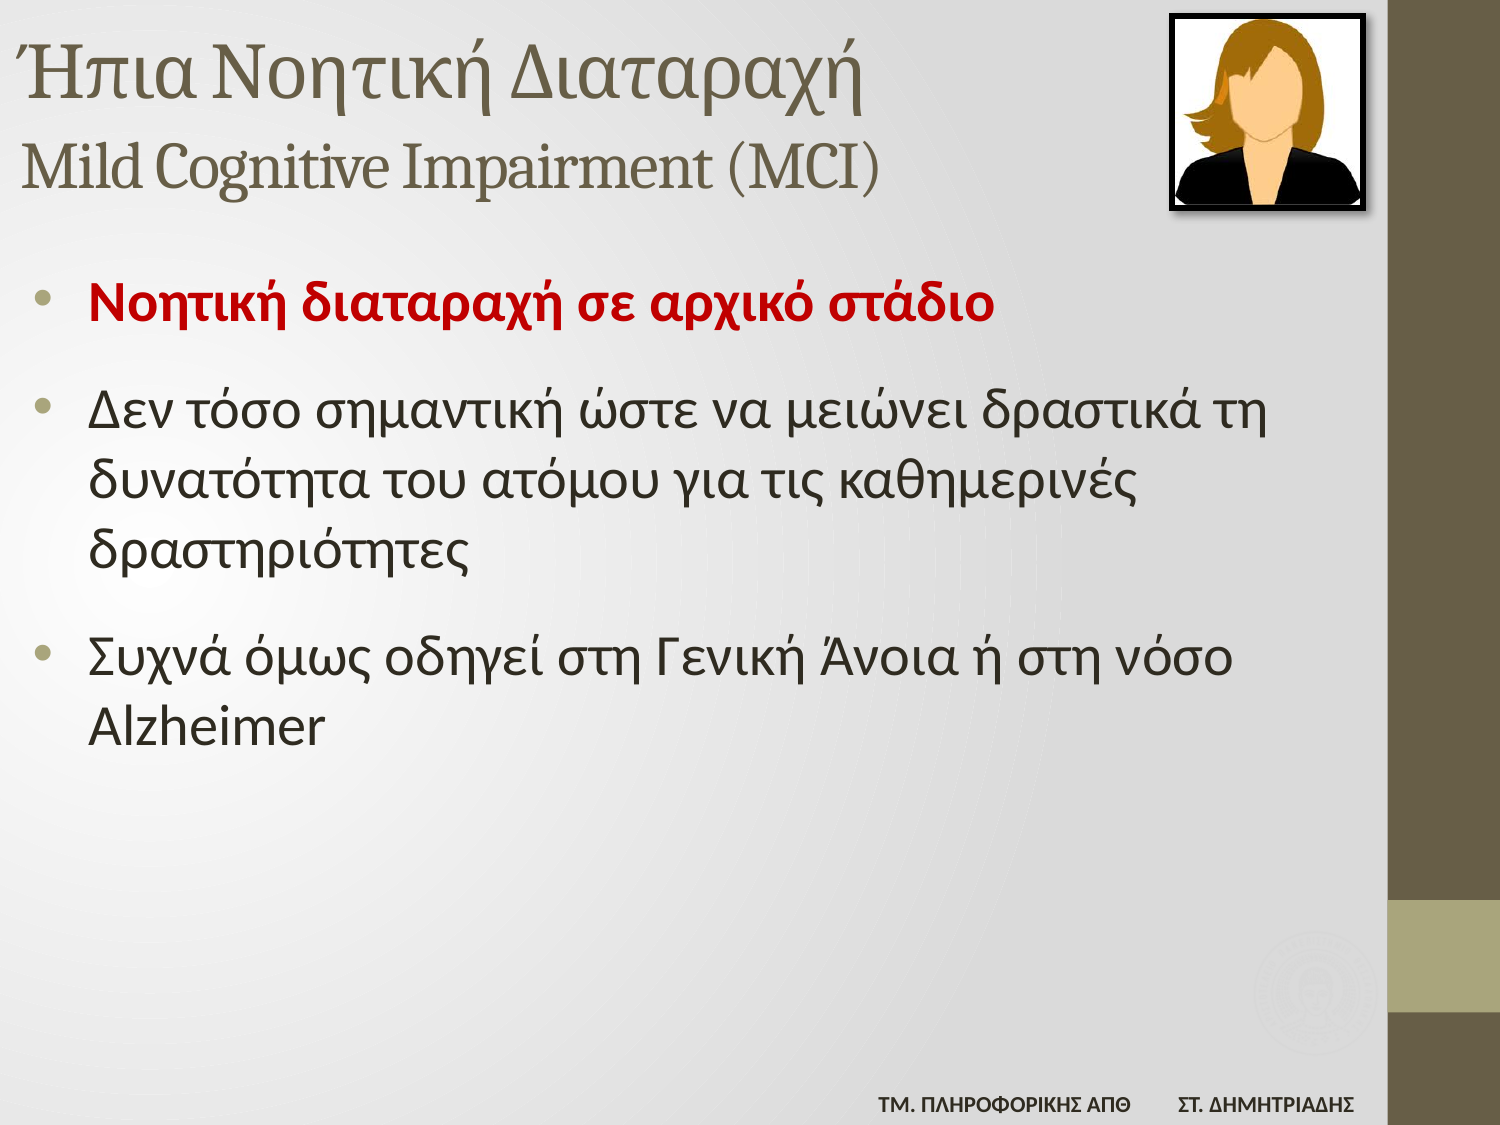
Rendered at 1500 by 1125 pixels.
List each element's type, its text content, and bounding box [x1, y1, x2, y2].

list Νοητική διαταραχή σε αρχικό στάδιο Δεν τόσο σημαντική ώστε να μειώνει δραστικά τη δυνατότητα του ατόμου για τις καθημερινές δραστηριότητες Συχνά όμως οδηγεί στη Γενική Άνοια ή στη νόσο Alzheimer [17, 255, 1377, 1059]
title Ήπια Νοητική Διαταραχή Mild Cognitive Impairment (MCI) [5, 7, 1370, 220]
picture [1174, 18, 1361, 206]
